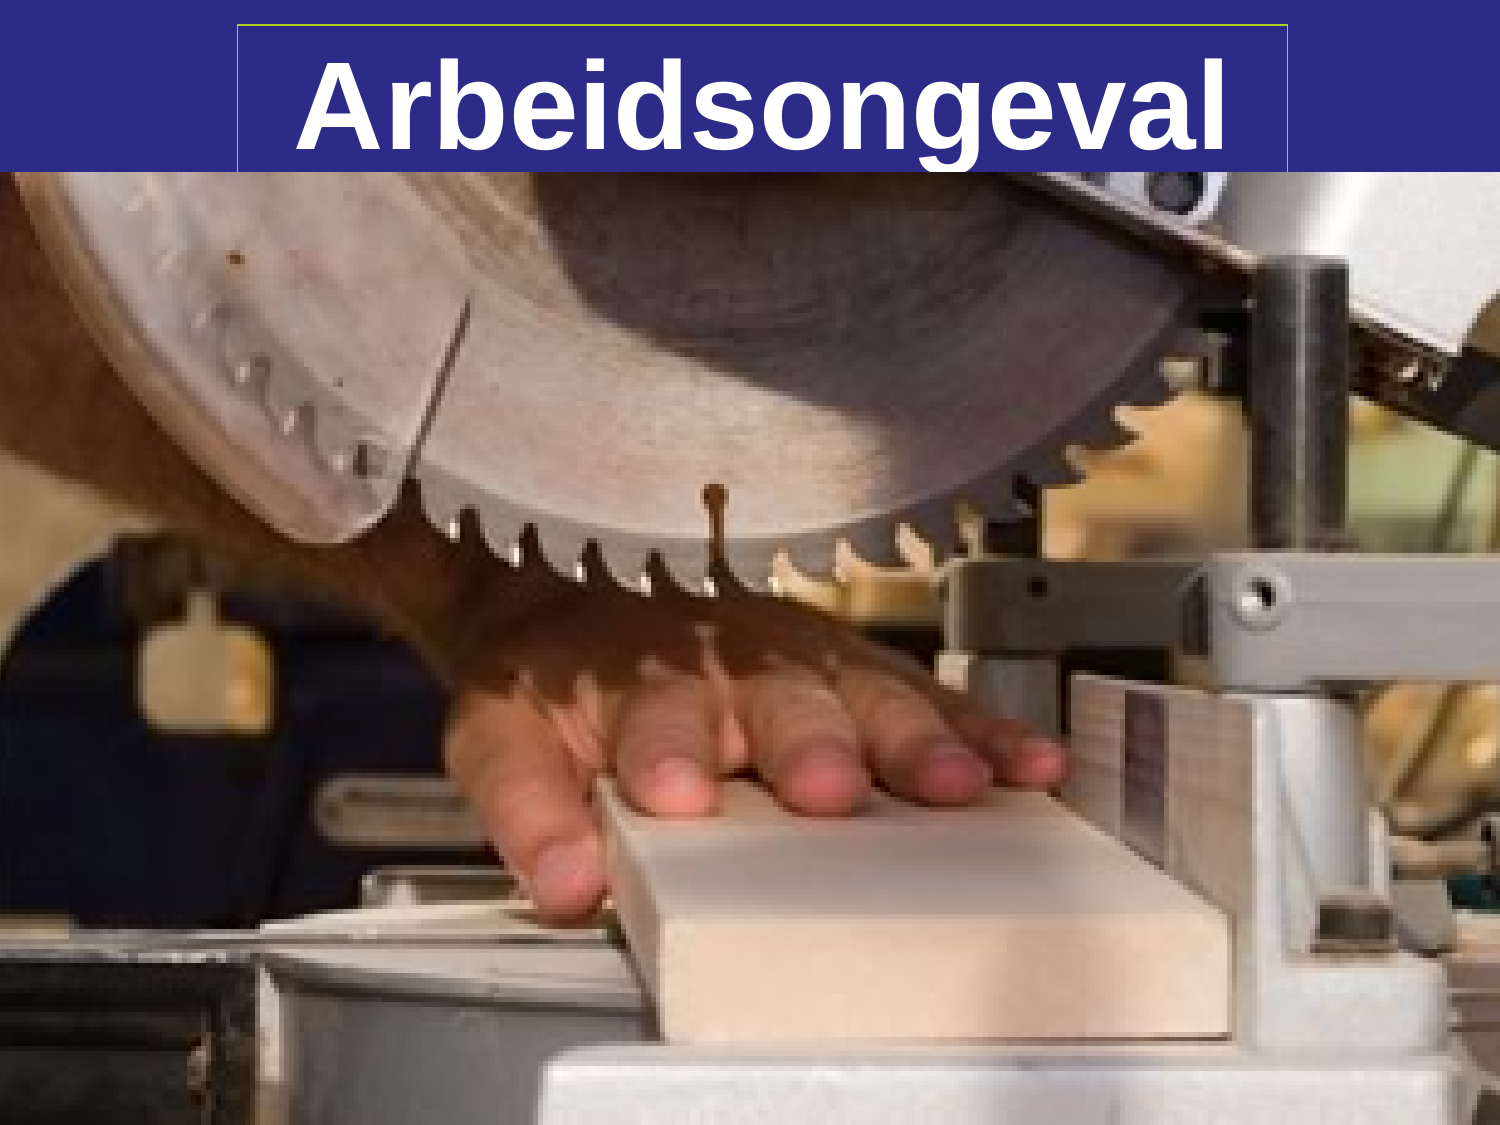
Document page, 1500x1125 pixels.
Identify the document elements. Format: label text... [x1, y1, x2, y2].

picture [0, 172, 1500, 1125]
title Arbeidsongeval [237, 24, 1288, 169]
